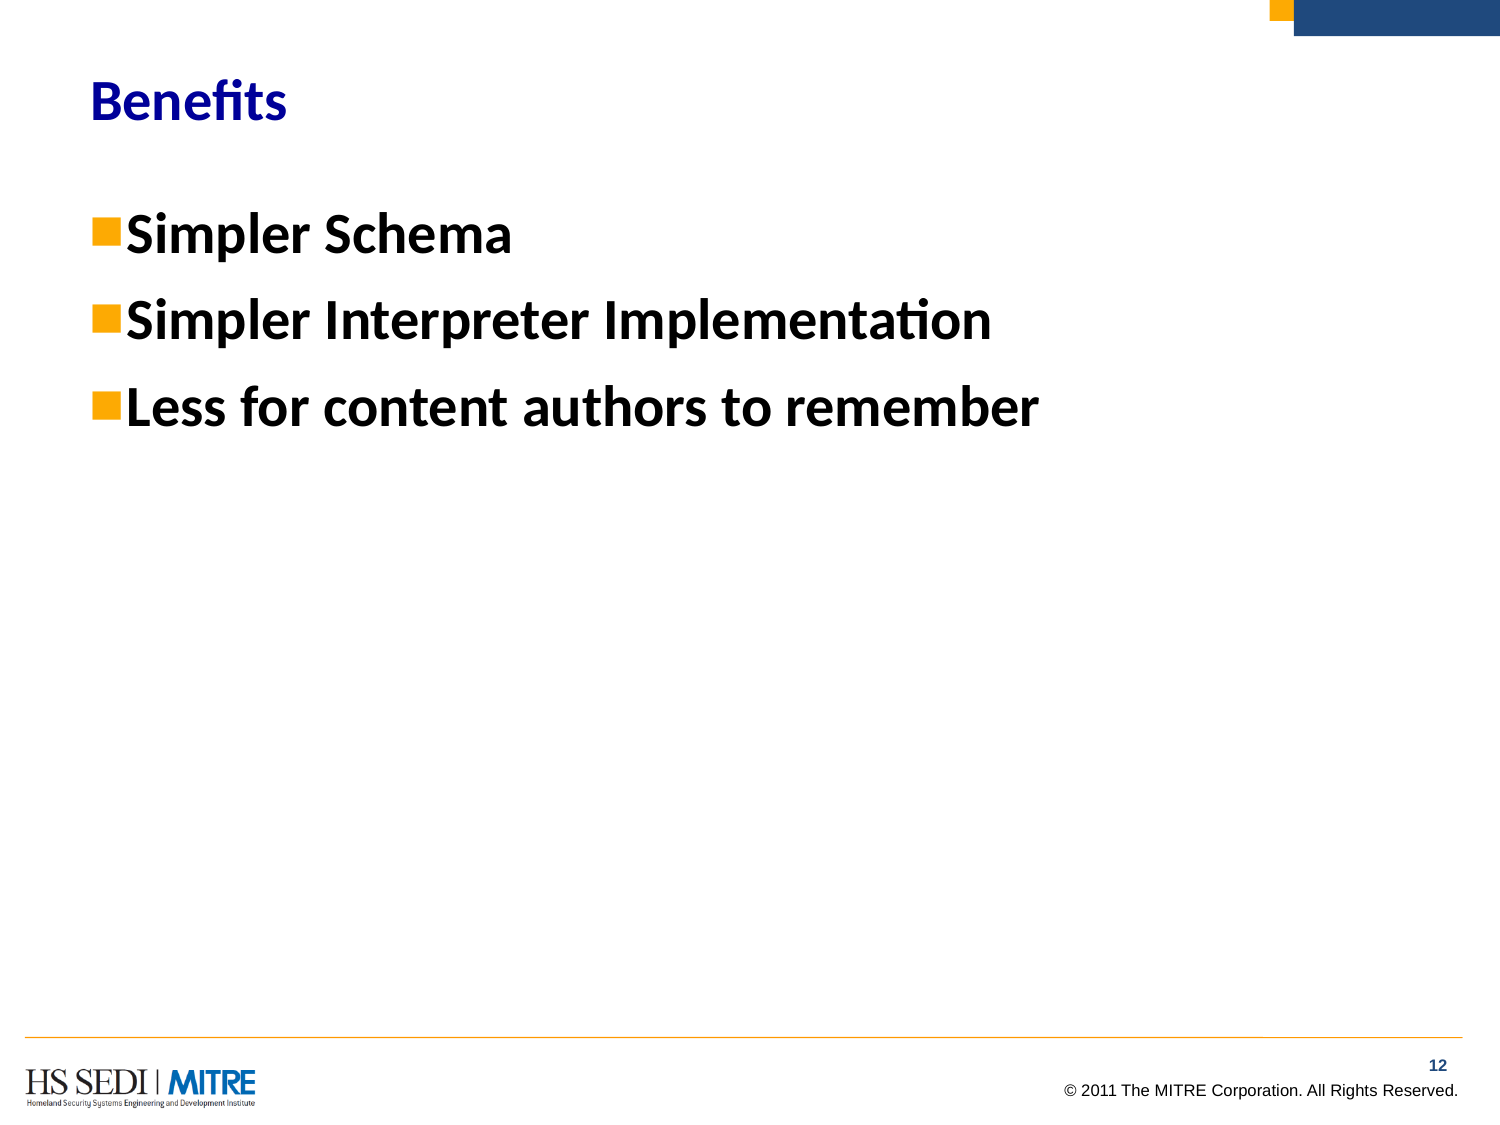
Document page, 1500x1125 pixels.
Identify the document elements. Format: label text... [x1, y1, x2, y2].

picture [20, 1058, 271, 1122]
slide_number 11 [1374, 1049, 1463, 1076]
title Benefits [74, 62, 1438, 151]
text_box Simpler Schema Simpler Interpreter Implementation Less for content authors to remember [74, 187, 1338, 879]
